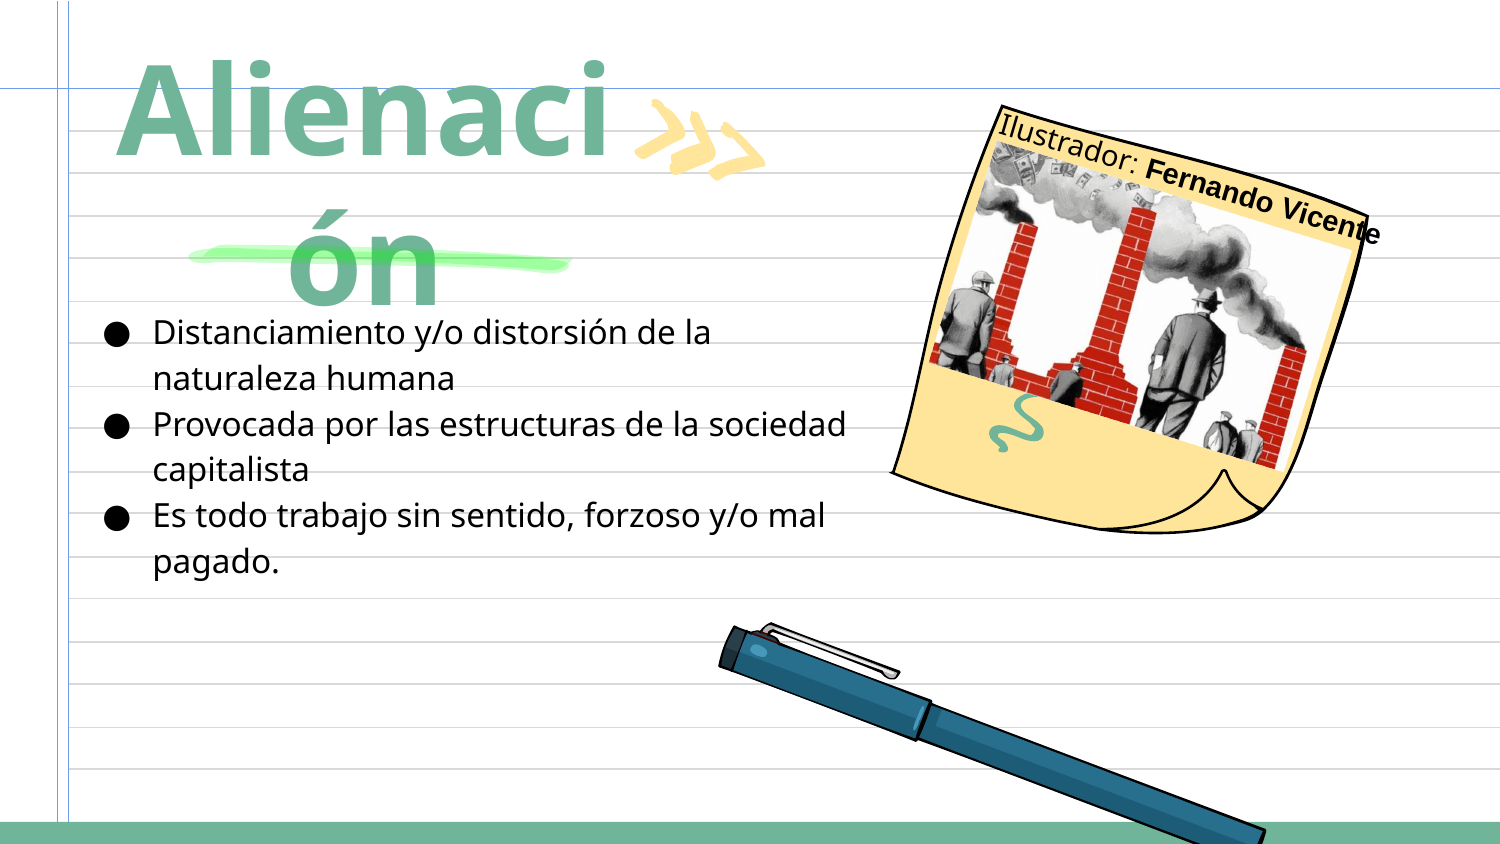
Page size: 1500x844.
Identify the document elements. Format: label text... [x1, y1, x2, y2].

text_box Ilustrador: Fernando Vicente [1341, 197, 1425, 270]
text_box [186, 244, 579, 274]
list Distanciamiento y/o distorsión de la naturaleza humana Provocada por las estructuras de la sociedad capitalista Es todo trabajo sin sentido, forzoso y/o mal pagado. [62, 289, 888, 585]
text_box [708, 667, 1280, 814]
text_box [636, 114, 769, 185]
title Alienación [78, 118, 653, 243]
picture [954, 190, 1326, 423]
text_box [926, 140, 1337, 536]
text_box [1029, 432, 1219, 510]
text_box Ilustrador: Fernando Vicente [980, 94, 1144, 139]
picture [1337, 249, 1351, 296]
